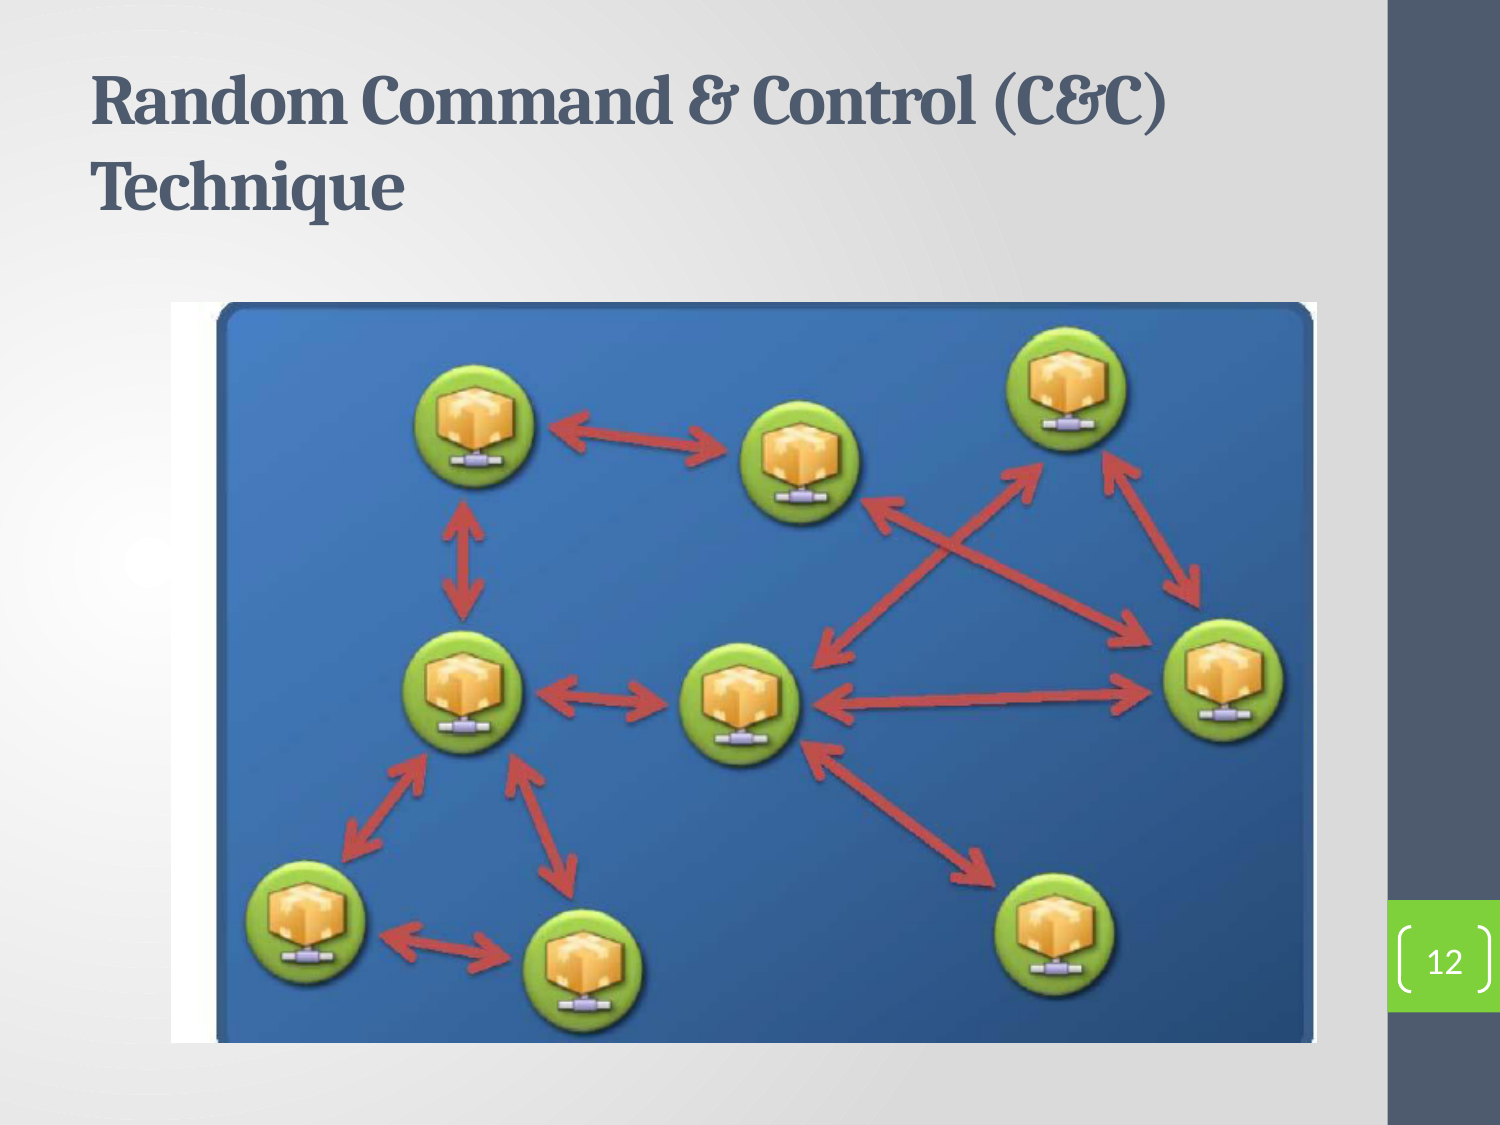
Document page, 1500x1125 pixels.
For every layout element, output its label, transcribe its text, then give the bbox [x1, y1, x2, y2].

slide_number 12 [1397, 925, 1492, 994]
title Random Command & Control (C&C) Technique [75, 45, 1325, 233]
picture [170, 302, 1318, 1044]
